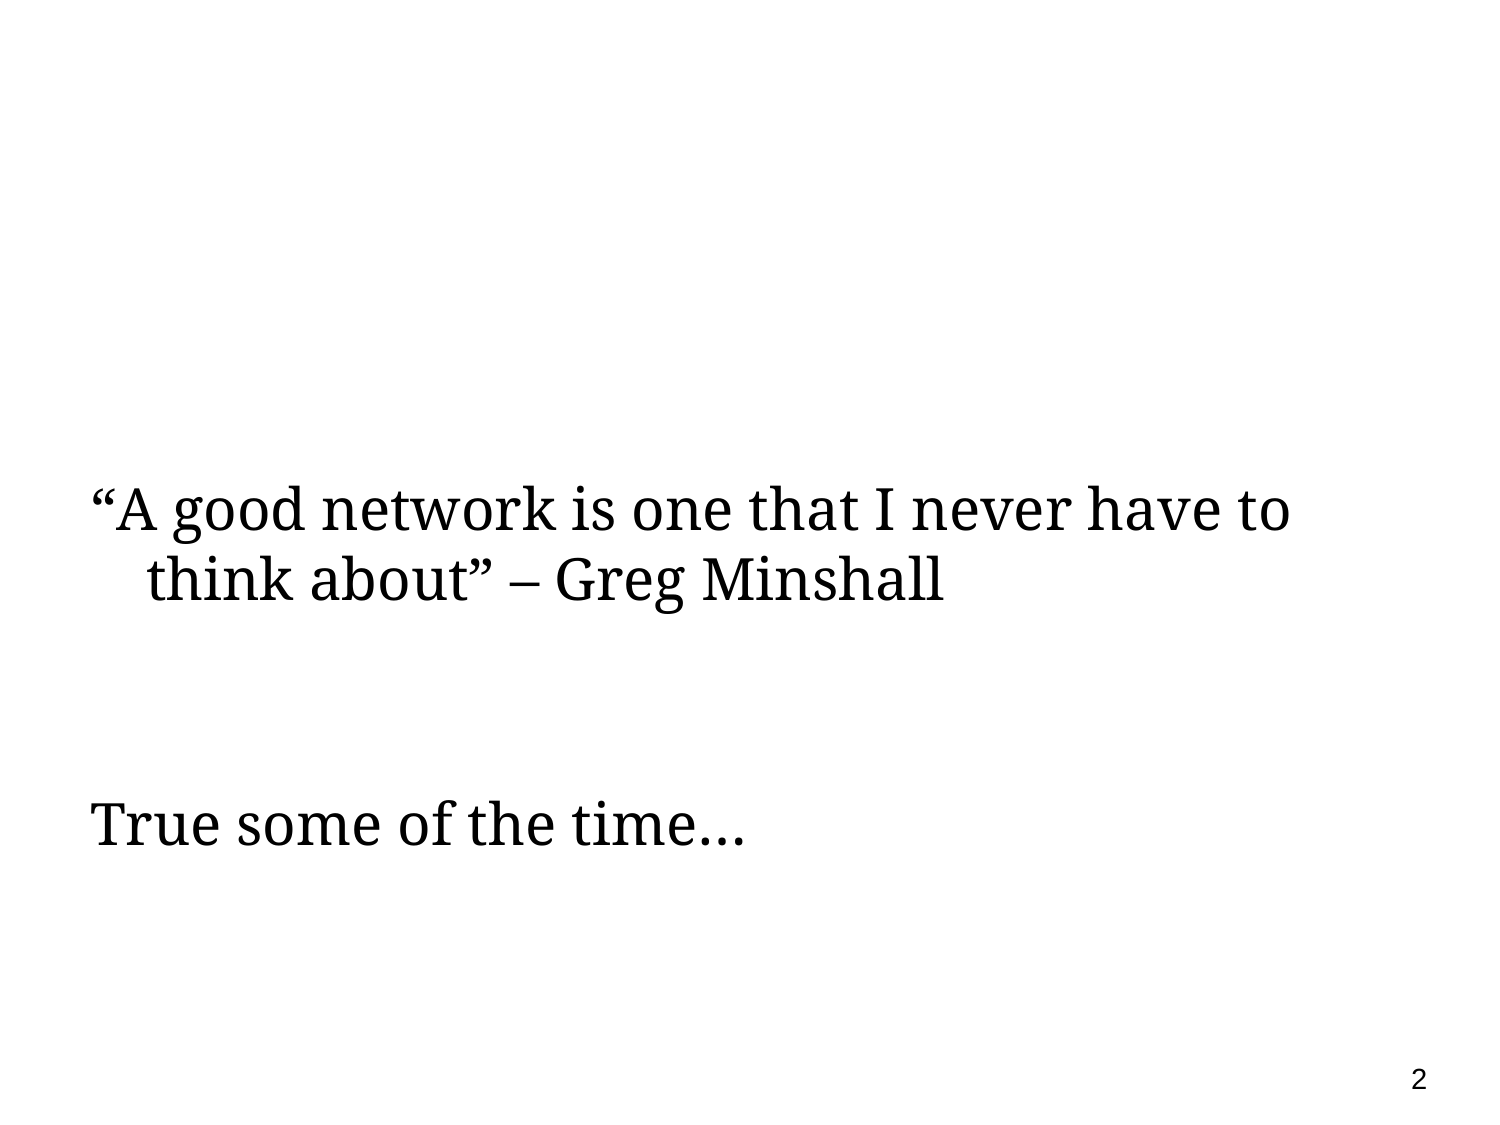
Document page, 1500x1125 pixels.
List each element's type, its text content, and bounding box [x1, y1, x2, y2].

slide_number 2 [1092, 1024, 1443, 1103]
list “A good network is one that I never have to think about” – Greg Minshall True some of the time… [74, 219, 1426, 963]
